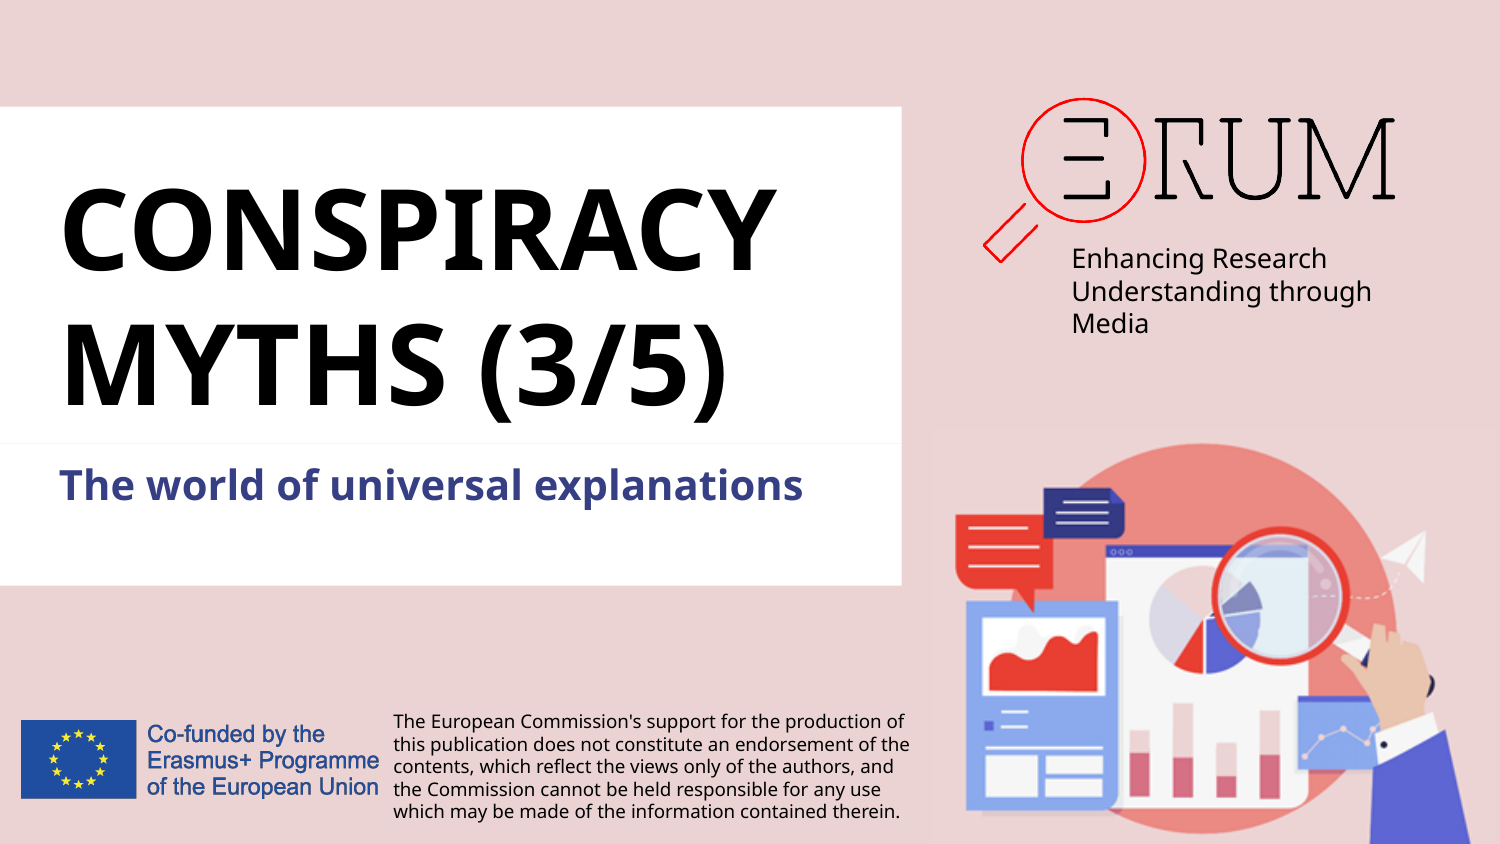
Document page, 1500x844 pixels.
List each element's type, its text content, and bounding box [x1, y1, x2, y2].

title CONSPIRACY MYTHS (3/5) [0, 106, 902, 443]
subtitle The world of universal explanations [0, 443, 902, 586]
picture [932, 428, 1496, 844]
picture [21, 720, 379, 799]
picture [901, 67, 1475, 283]
